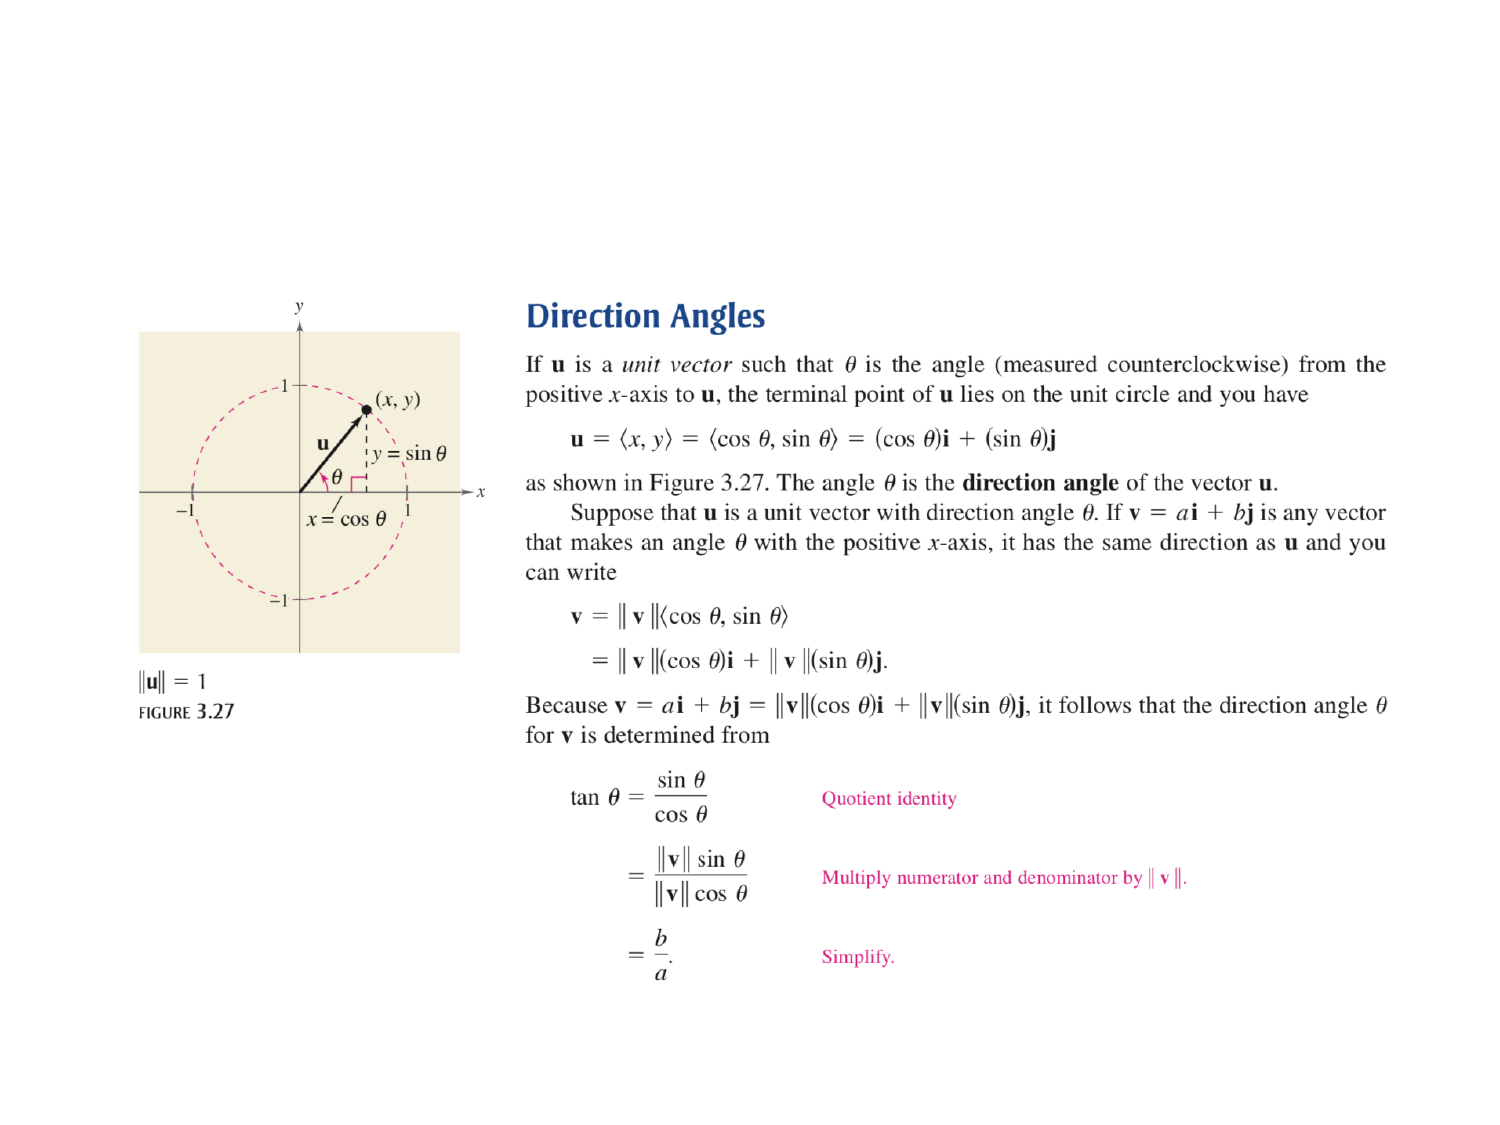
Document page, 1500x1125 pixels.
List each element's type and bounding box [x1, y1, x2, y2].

list [74, 262, 1426, 1006]
